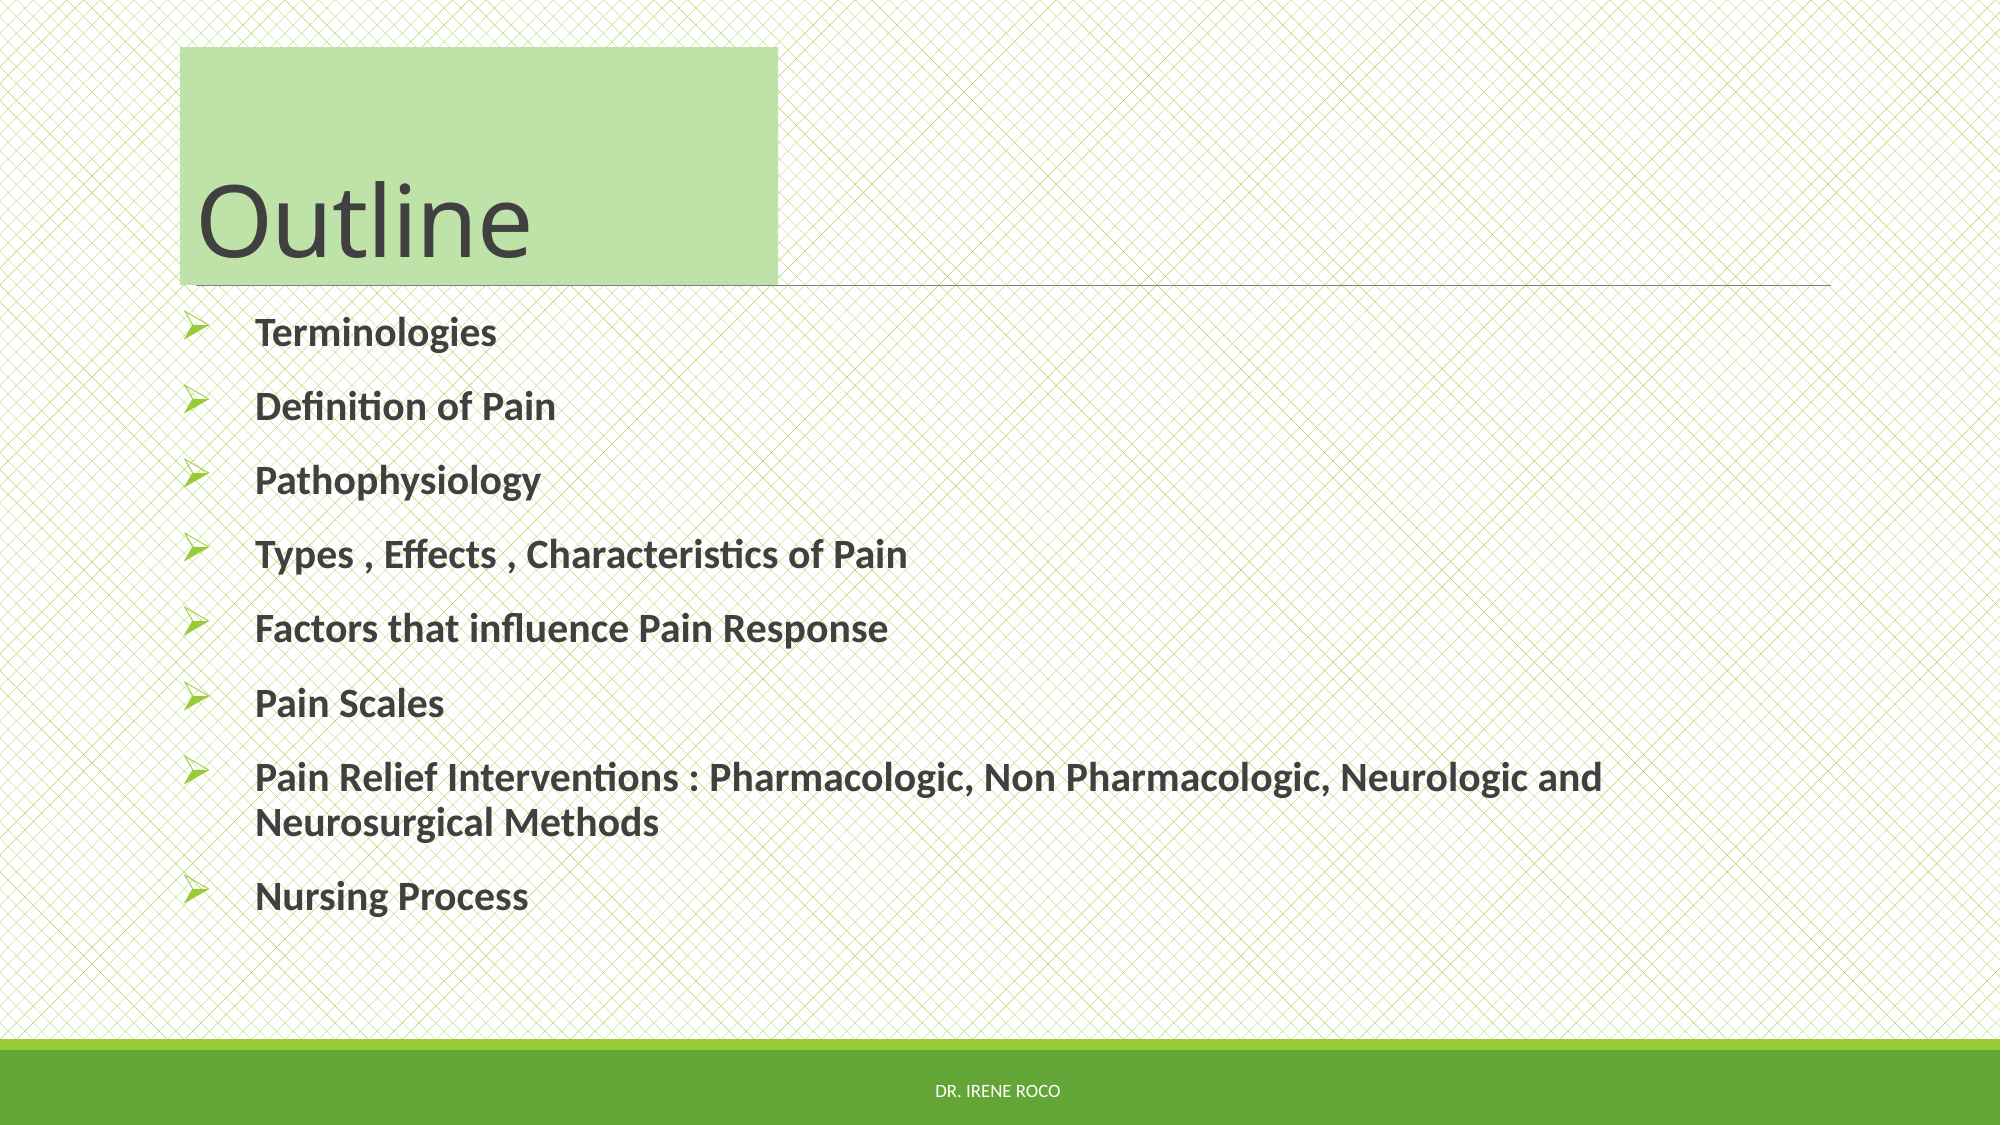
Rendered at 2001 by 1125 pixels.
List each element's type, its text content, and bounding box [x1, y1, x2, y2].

list Terminologies Definition of Pain Pathophysiology Types , Effects , Characteristics of Pain Factors that influence Pain Response Pain Scales Pain Relief Interventions : Pharmacologic, Non Pharmacologic, Neurologic and Neurosurgical Methods Nursing Process [180, 302, 1830, 963]
title Outline [180, 47, 779, 285]
footer Dr. Irene Roco [604, 1059, 1396, 1120]
